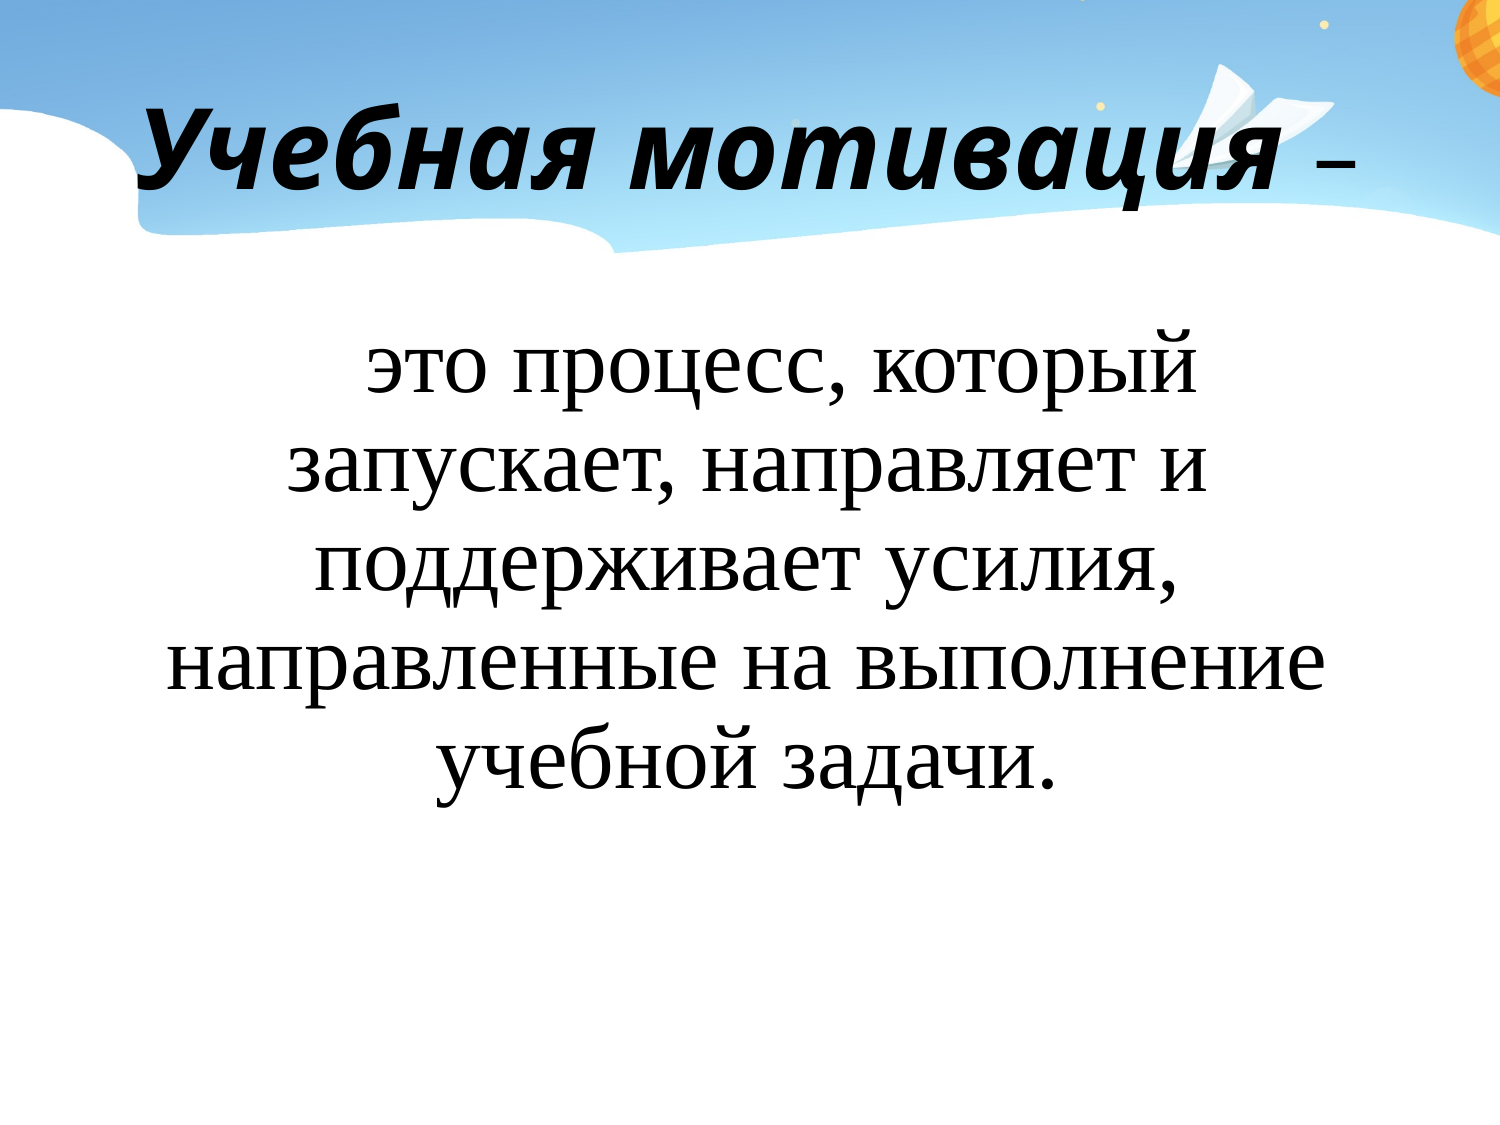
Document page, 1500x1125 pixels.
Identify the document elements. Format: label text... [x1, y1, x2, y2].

title Учебная мотивация – это процесс, который запускает, направляет и поддерживает усилия, направленные на выполнение учебной задачи. [103, 59, 1393, 952]
picture [0, 0, 1500, 1125]
